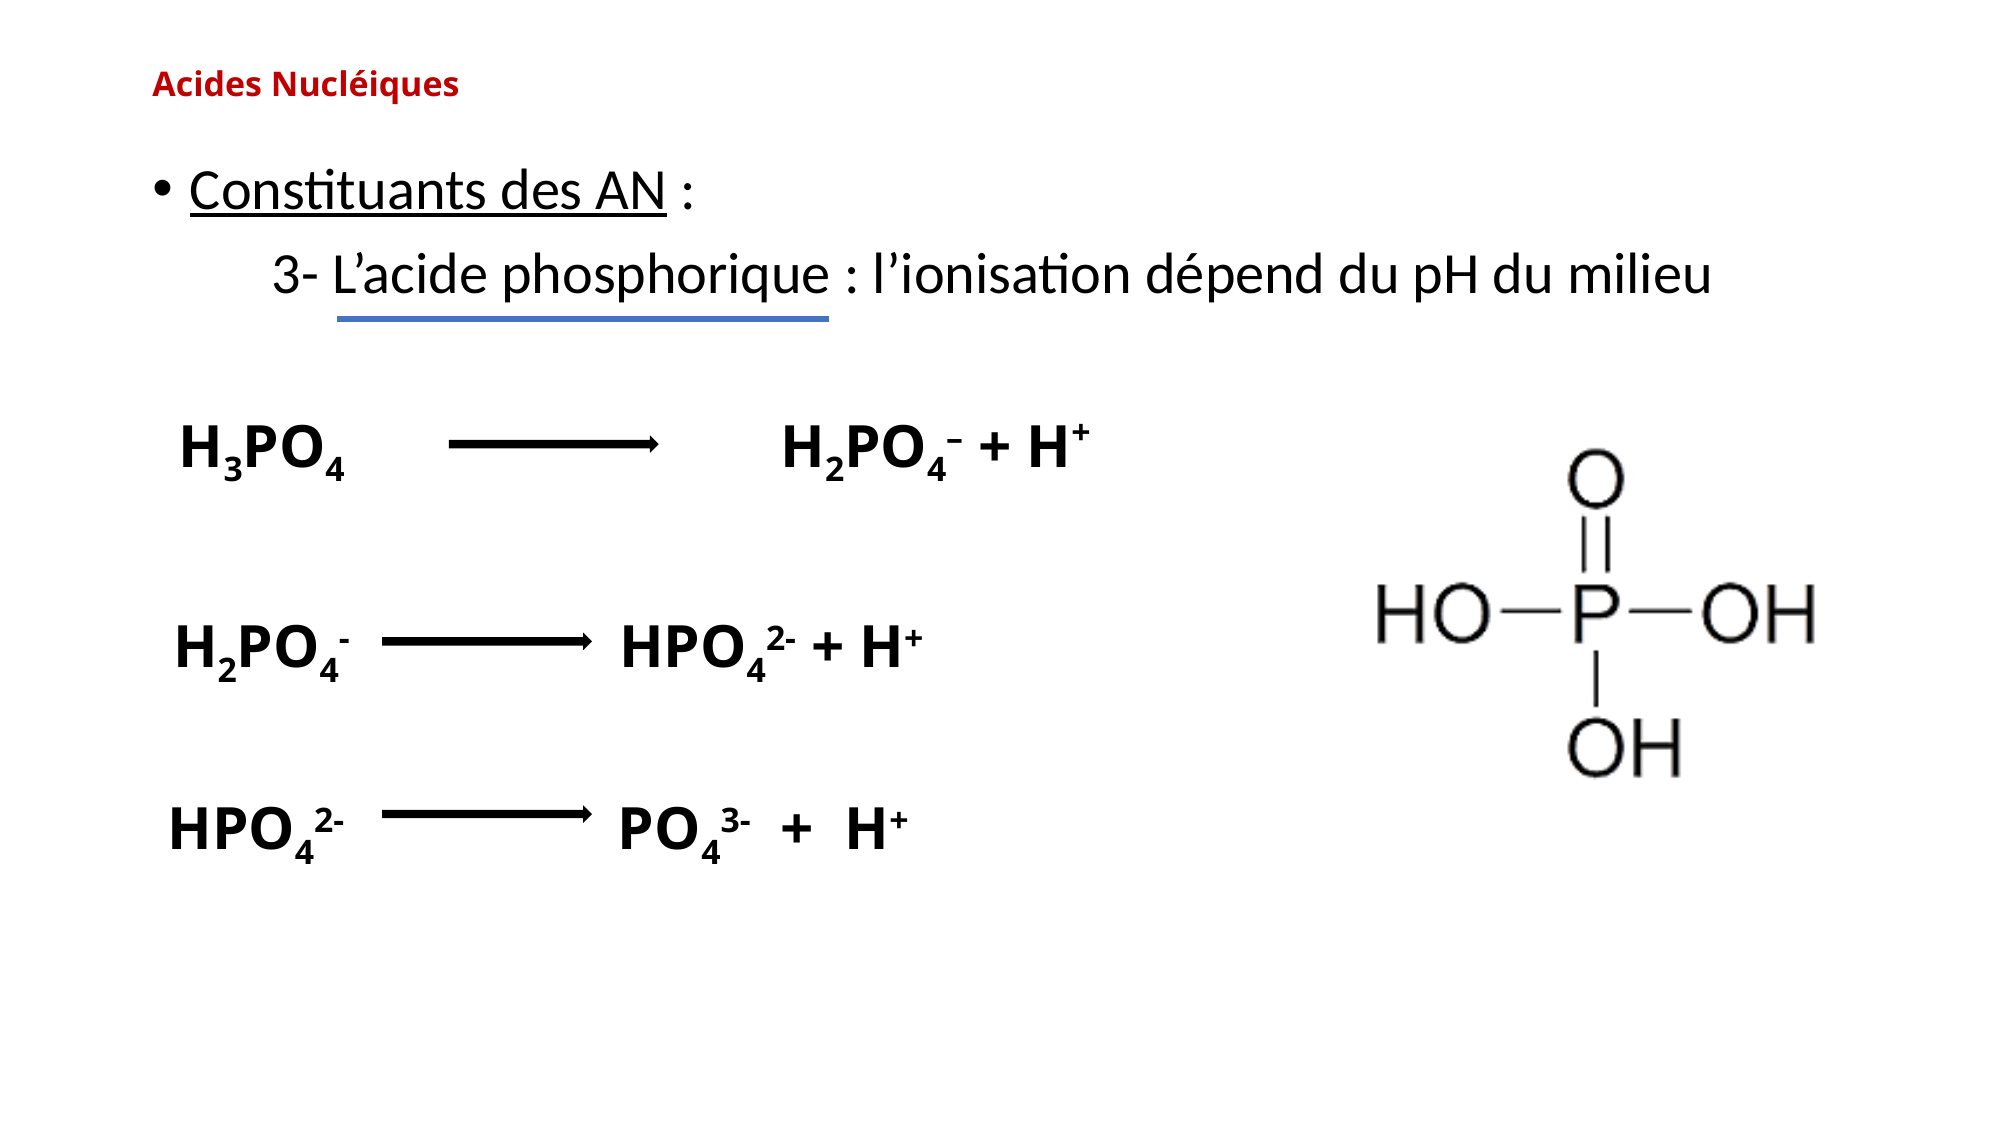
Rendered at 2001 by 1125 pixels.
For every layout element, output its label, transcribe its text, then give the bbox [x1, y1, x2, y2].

text_box [448, 435, 659, 453]
text_box Constituants des AN : 3- L’acide phosphorique : l’ionisation dépend du pH du milieu H3PO4 H2PO4– + H+ H2PO4- HPO42- + H+ HPO42- PO43- + H+ [137, 151, 2000, 1125]
picture [1362, 435, 1836, 811]
title Acides Nucléiques [137, 59, 1863, 112]
text_box [382, 632, 592, 651]
text_box [382, 805, 592, 823]
